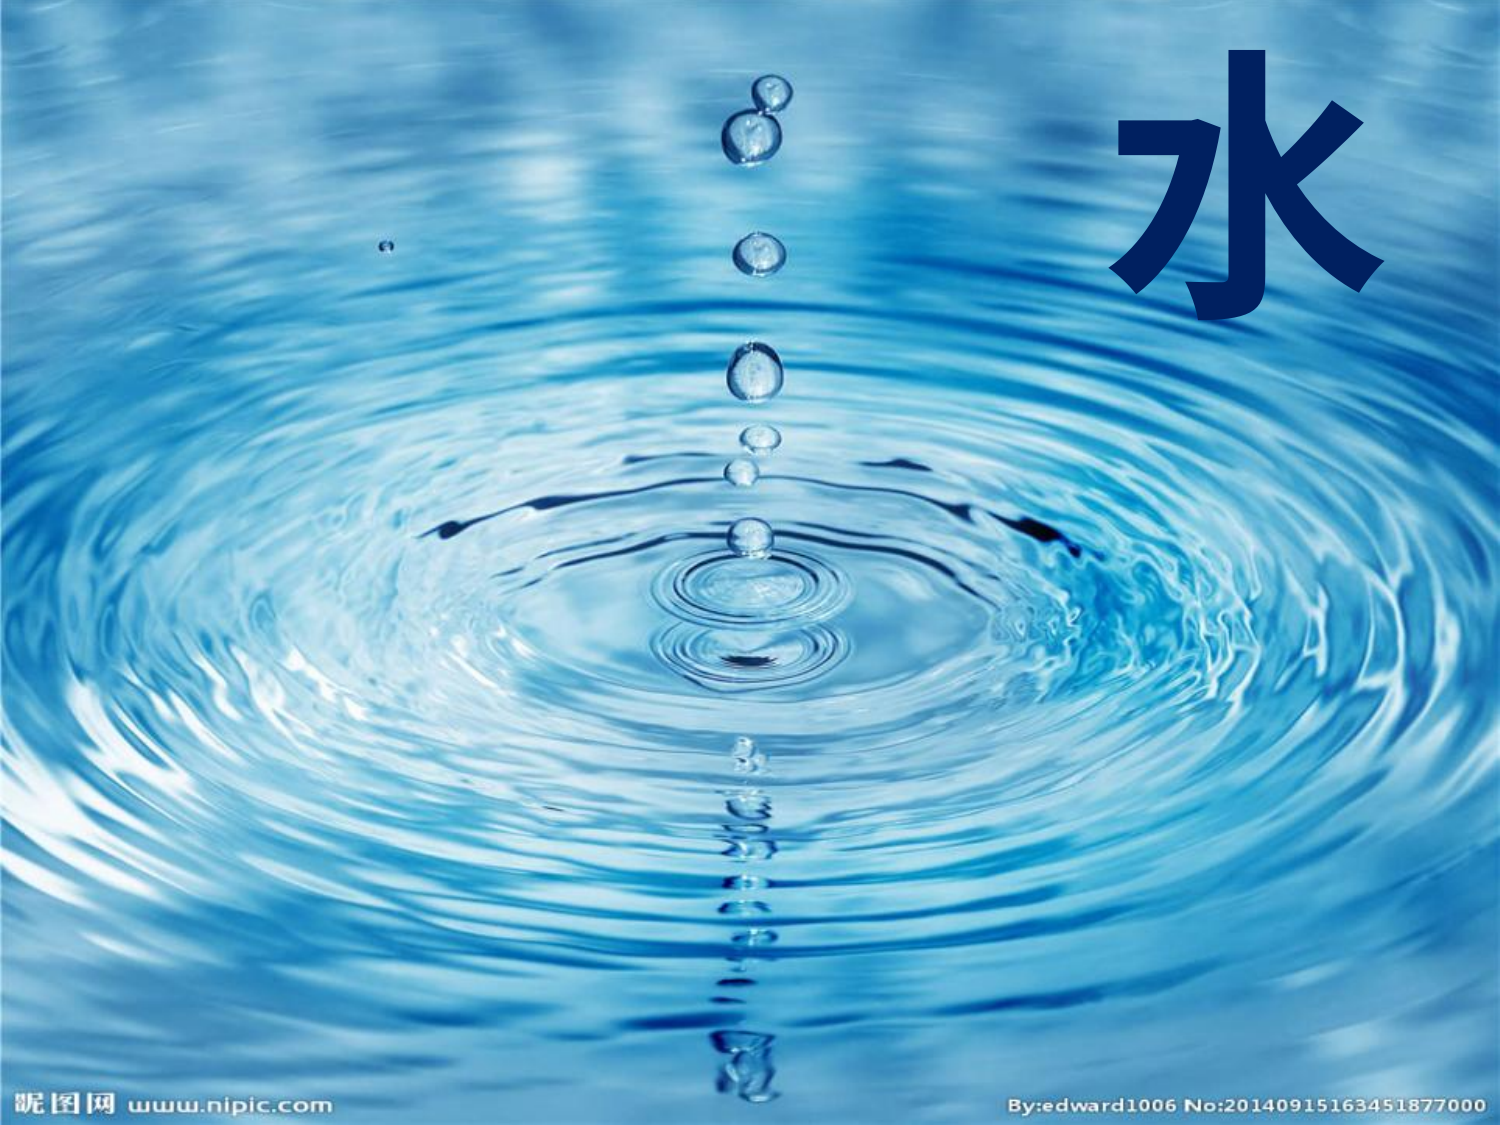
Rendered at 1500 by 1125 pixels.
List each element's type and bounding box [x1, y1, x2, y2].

list [0, 0, 1500, 1125]
